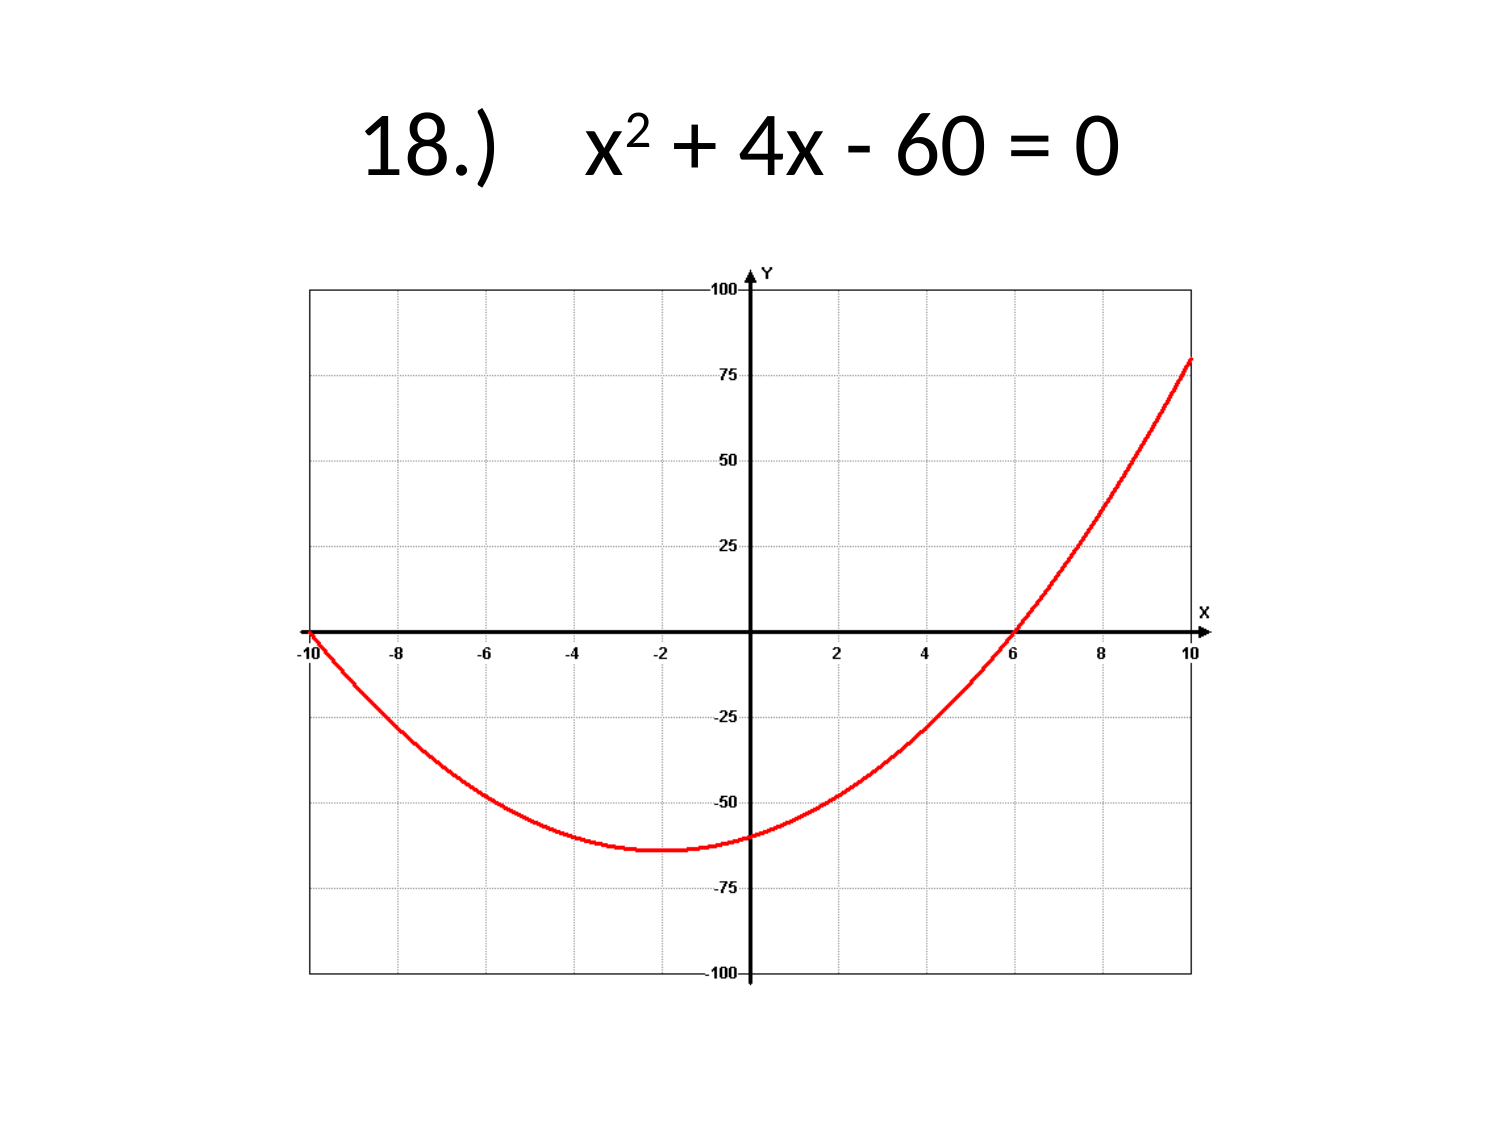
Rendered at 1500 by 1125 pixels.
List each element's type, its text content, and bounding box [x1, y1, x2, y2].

title 18.) x2 + 4x - 60 = 0 [75, 45, 1425, 233]
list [279, 262, 1221, 1006]
